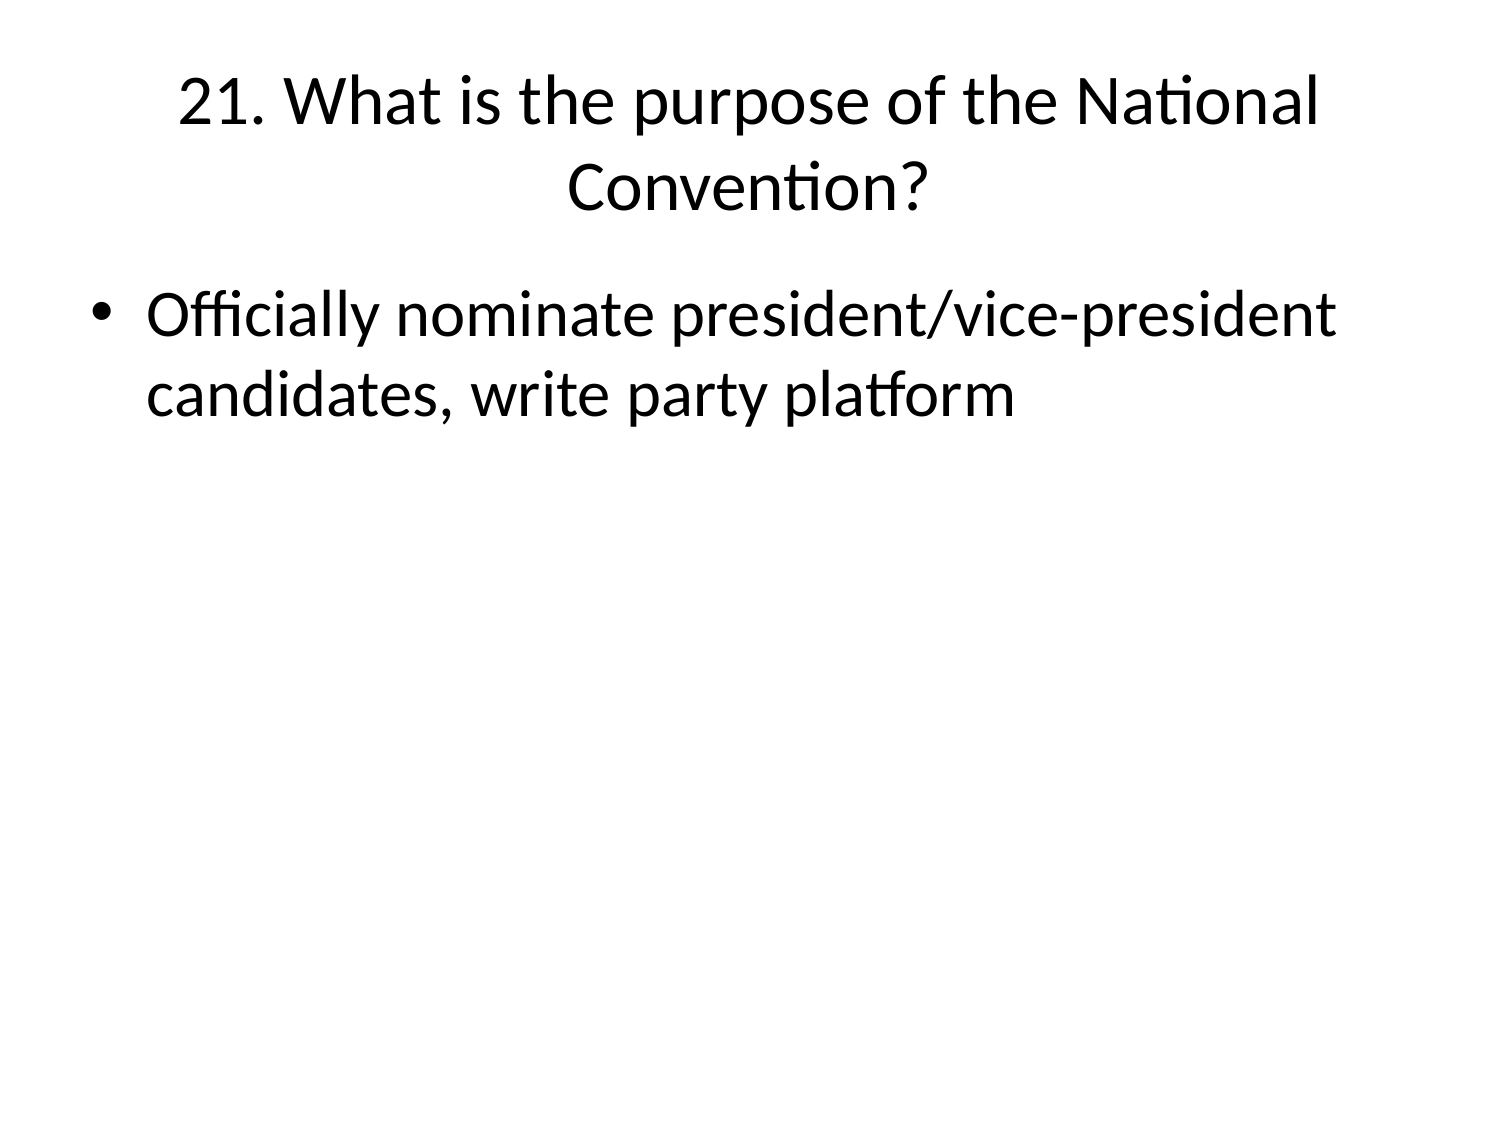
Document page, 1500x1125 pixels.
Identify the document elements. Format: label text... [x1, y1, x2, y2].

title 21. What is the purpose of the National Convention? [75, 45, 1425, 233]
list Officially nominate president/vice-president candidates, write party platform [75, 262, 1425, 1005]
